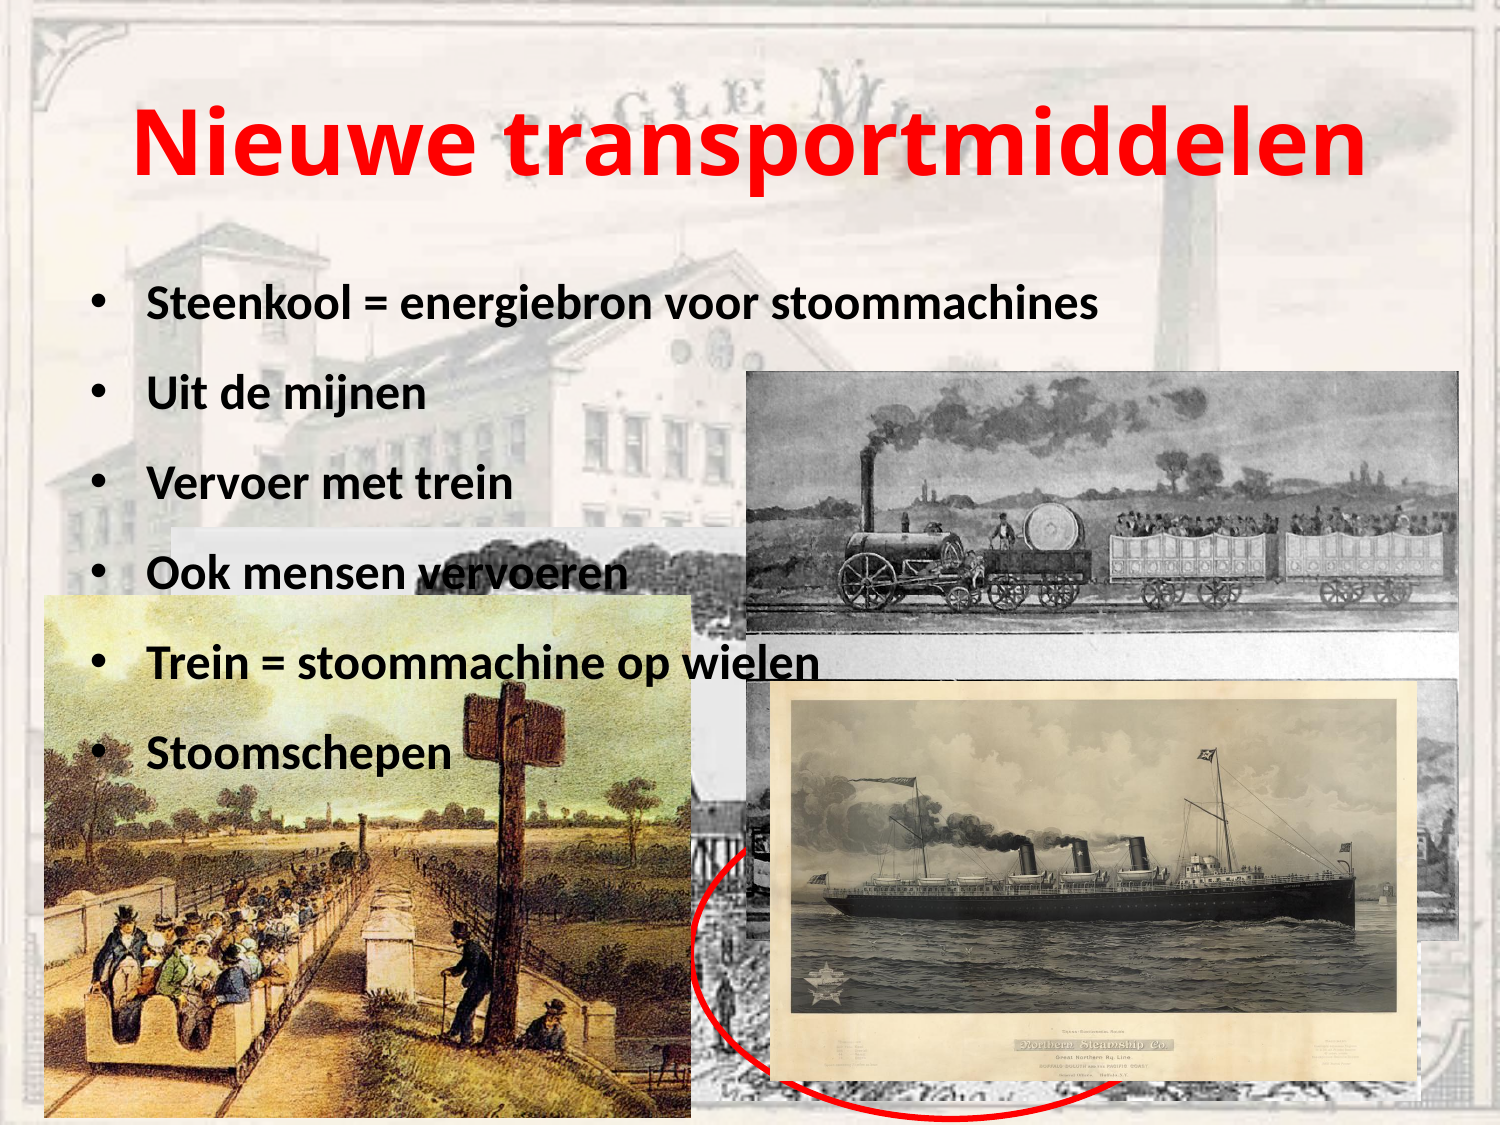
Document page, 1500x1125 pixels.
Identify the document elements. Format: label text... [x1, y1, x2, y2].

picture [44, 371, 1459, 1118]
title Nieuwe transportmiddelen [75, 45, 1425, 233]
text_box Steenkool = energiebron voor stoommachines Uit de mijnen Vervoer met trein Ook mensen vervoeren Trein = stoommachine op wielen Stoomschepen [74, 232, 1174, 593]
text_box [853, 1109, 1049, 1122]
